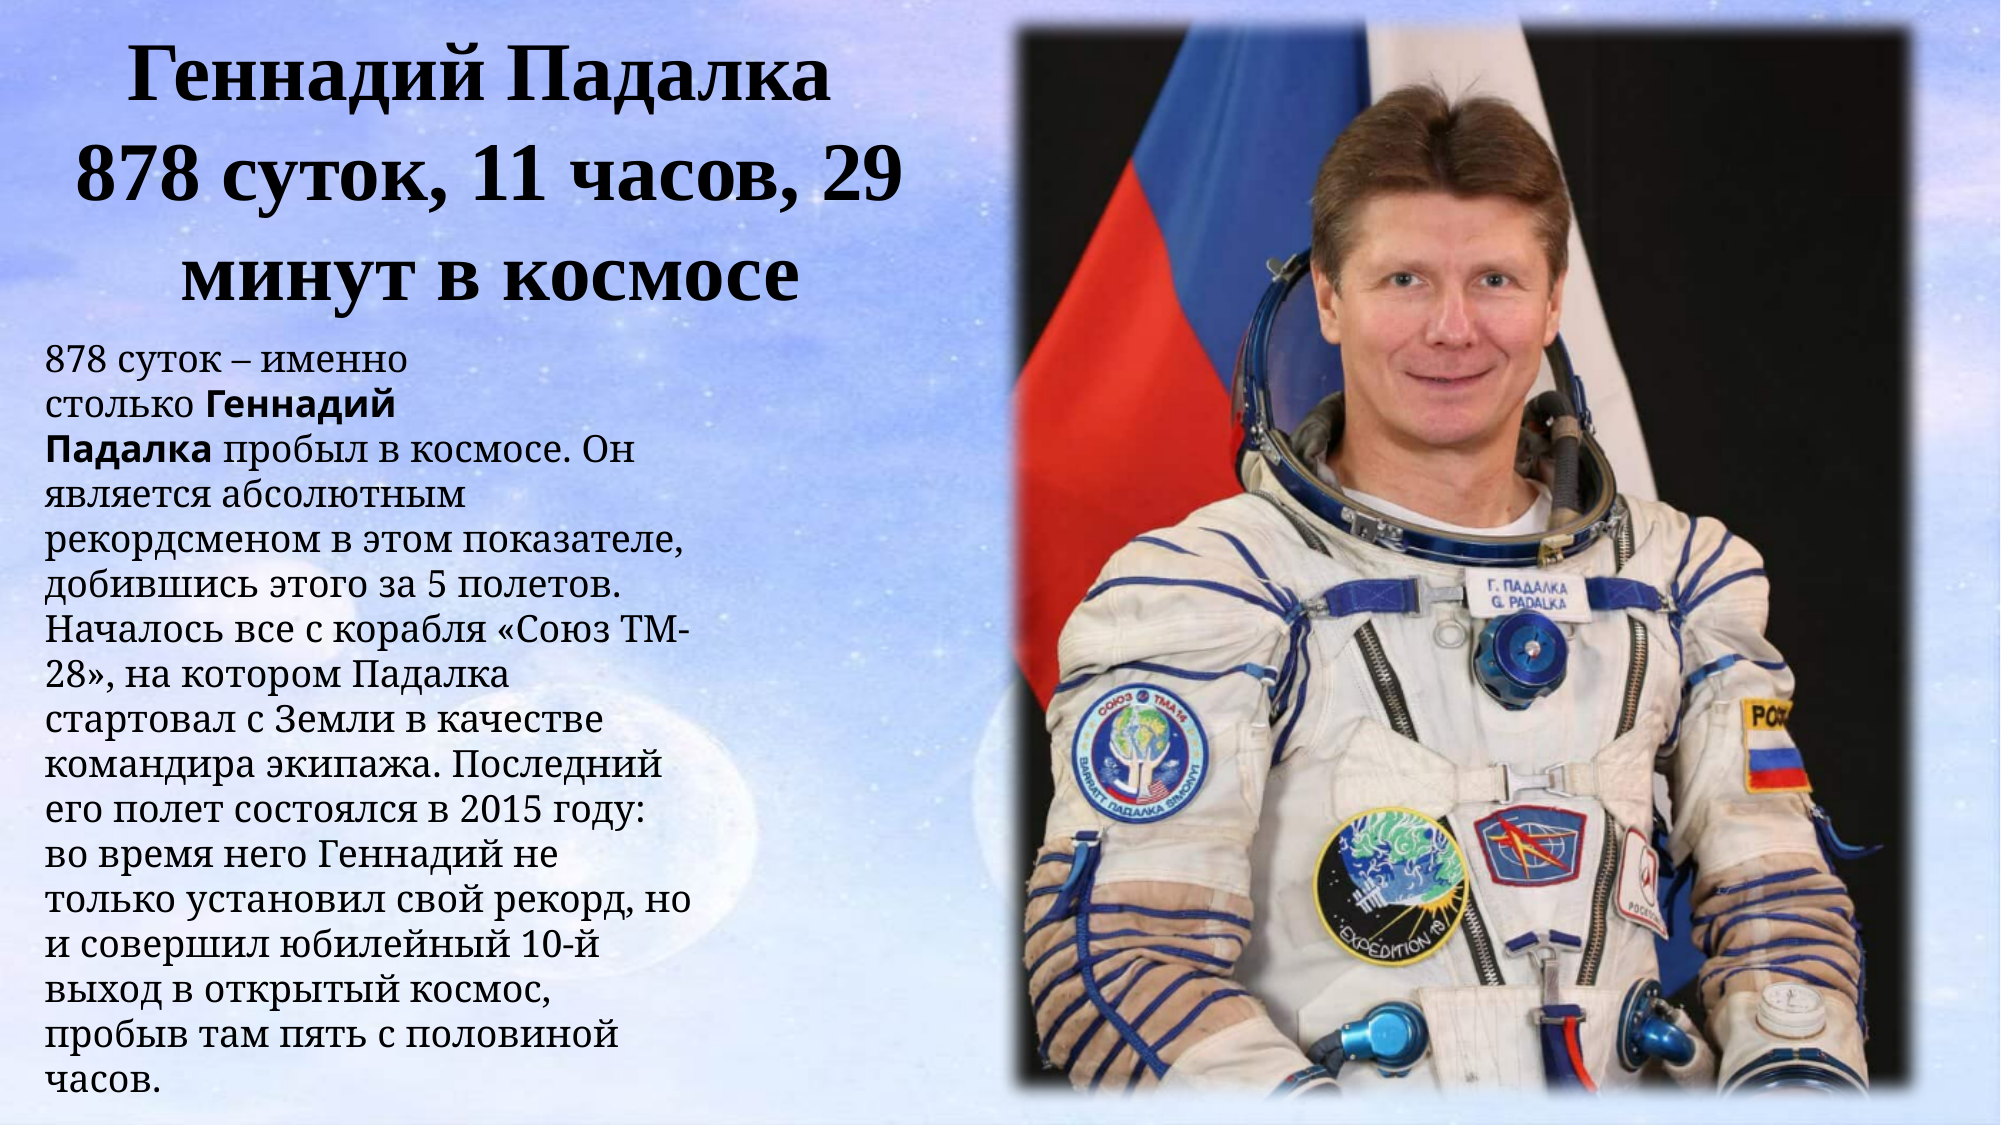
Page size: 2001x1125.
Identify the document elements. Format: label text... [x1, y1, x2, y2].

picture [0, 0, 2001, 1125]
text_box 878 суток – именно столько Геннадий Падалка пробыл в космосе. Он является абсолютным рекордсменом в этом показателе, добившись этого за 5 полетов. Началось все с корабля «Союз ТМ-28», на котором Падалка стартовал с Земли в качестве командира экипажа. Последний его полет состоялся в 2015 году: во время него Геннадий не только установил свой рекорд, но и совершил юбилейный 10-й выход в открытый космос, пробыв там пять с половиной часов. [29, 327, 713, 1108]
text_box Геннадий Падалка 878 суток, 11 часов, 29 минут в космосе [18, 9, 963, 325]
